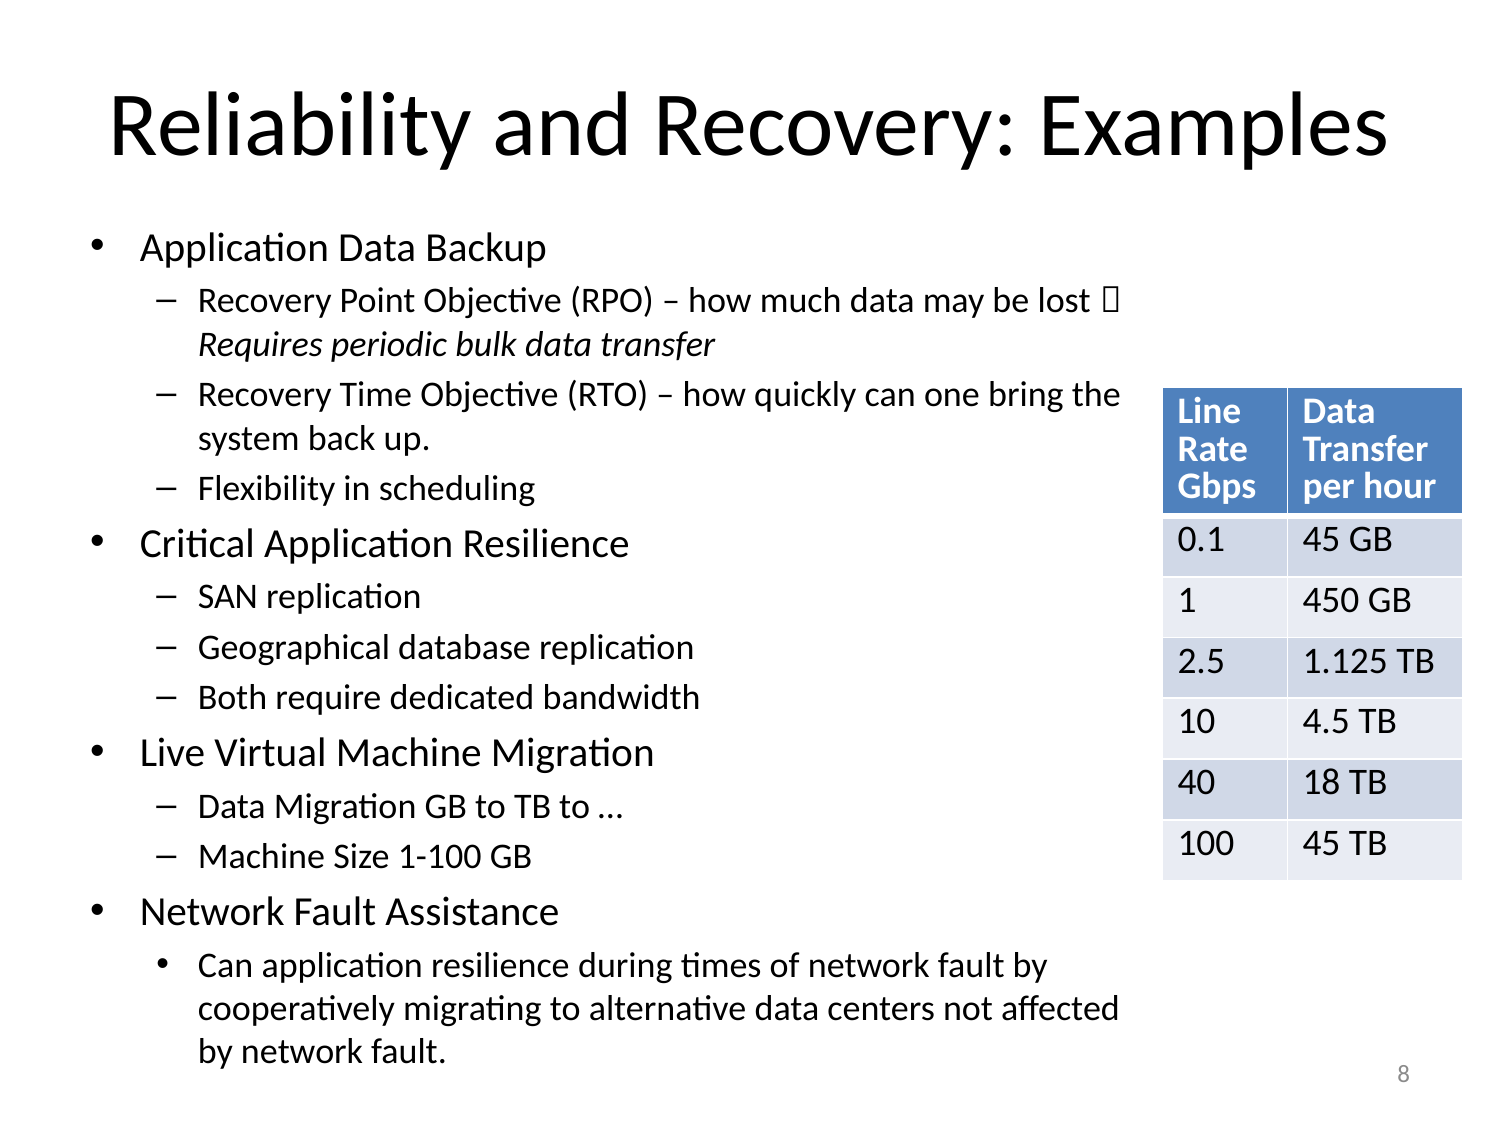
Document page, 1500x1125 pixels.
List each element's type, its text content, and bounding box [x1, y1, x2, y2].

table_cell 45 TB [1288, 821, 1462, 880]
table_cell 0.1 [1163, 519, 1287, 576]
table_cell 100 [1163, 821, 1287, 880]
table_cell 18 TB [1288, 760, 1462, 819]
table_cell 45 GB [1288, 519, 1462, 576]
table_header Data Transfer per hour [1288, 388, 1462, 513]
table_cell 2.5 [1163, 638, 1287, 697]
table_cell 40 [1163, 760, 1287, 819]
table_cell 10 [1163, 699, 1287, 758]
slide_number 8 [1074, 1042, 1425, 1103]
table_cell 1 [1163, 578, 1287, 637]
table_header Line Rate Gbps [1163, 388, 1287, 513]
table_cell 1.125 TB [1288, 638, 1462, 697]
table_cell 4.5 TB [1288, 699, 1462, 758]
list Application Data Backup Recovery Point Objective (RPO) – how much data may be lost  Requires periodic bulk data transfer Recovery Time Objective (RTO) – how quickly can one bring the system back up. Flexibility in scheduling Critical Application Resilience SAN replication Geographical database replication Both require dedicated bandwidth Live Virtual Machine Migration Data Migration GB to TB to … Machine Size 1-100 GB Network Fault Assistance Can application resilience during times of network fault by cooperatively migrating to alternative data centers not affected by network fault. [75, 212, 1175, 1088]
title Reliability and Recovery: Examples [75, 24, 1425, 213]
table_cell 450 GB [1288, 578, 1462, 637]
